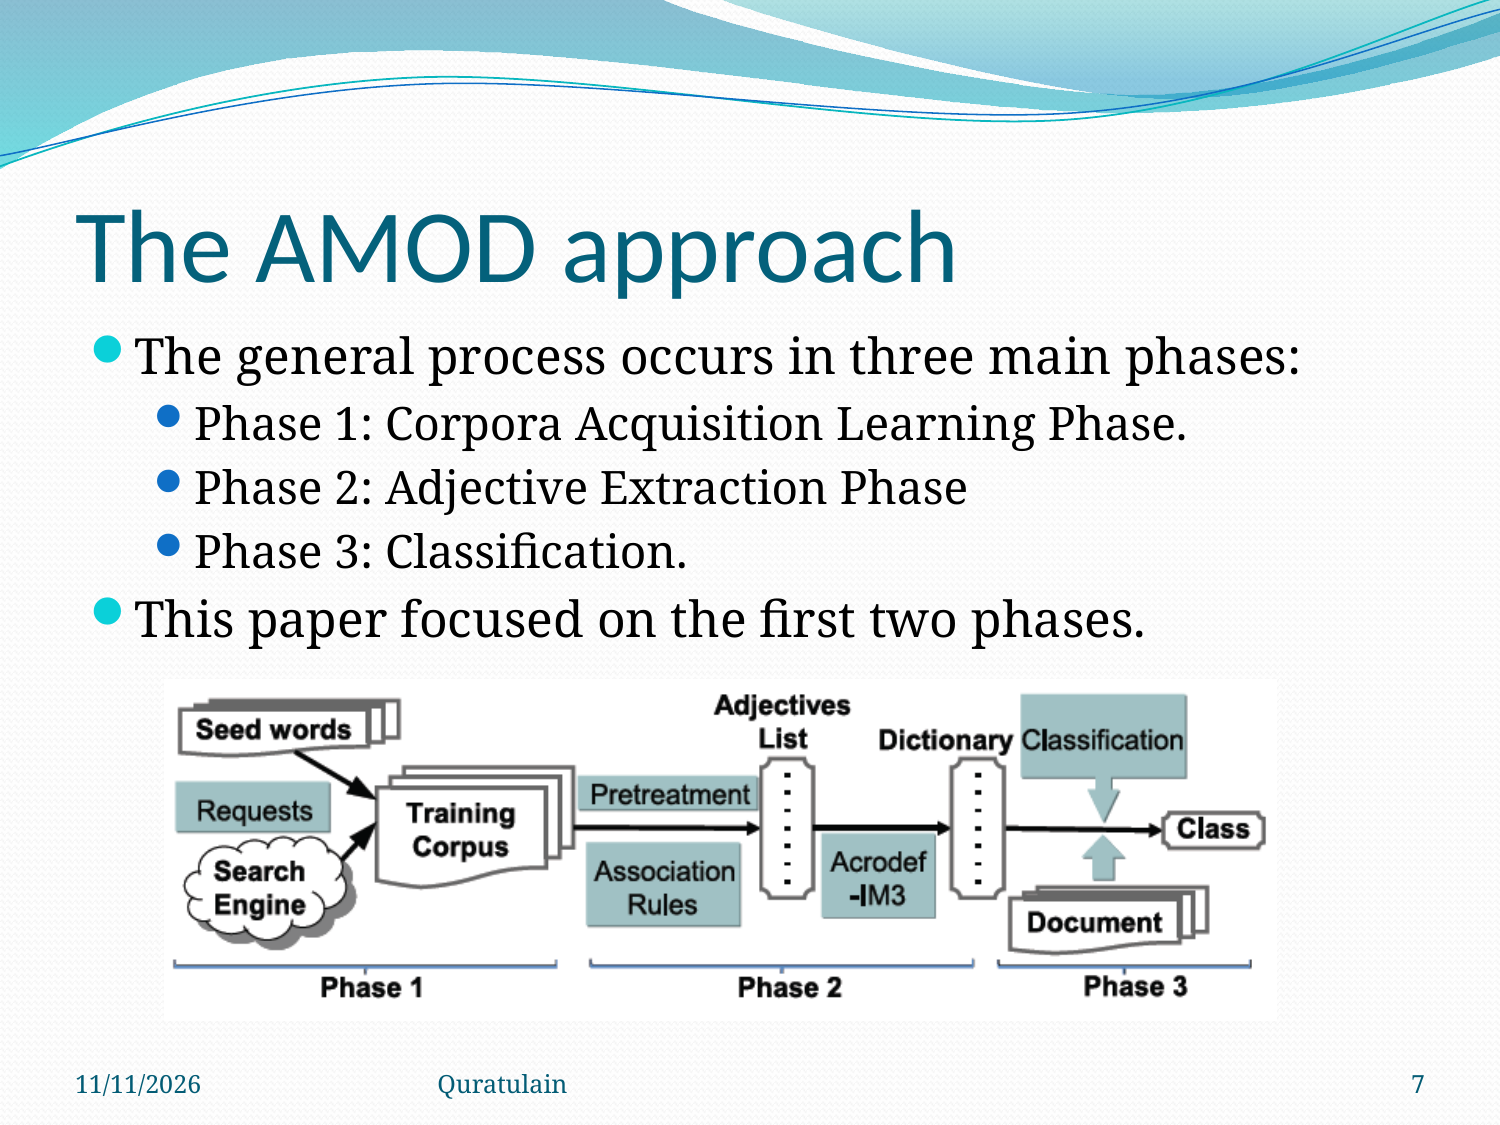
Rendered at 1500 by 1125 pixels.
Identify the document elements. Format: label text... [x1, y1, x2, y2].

picture [163, 679, 1277, 1021]
list The general process occurs in three main phases: Phase 1: Corpora Acquisition Learning Phase. Phase 2: Adjective Extraction Phase Phase 3: Classification. This paper focused on the first two phases. [75, 317, 1425, 657]
slide_number 7 [1299, 1042, 1425, 1103]
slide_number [75, 1042, 425, 1103]
title The AMOD approach [75, 115, 1425, 303]
footer Quratulain [437, 1042, 988, 1103]
